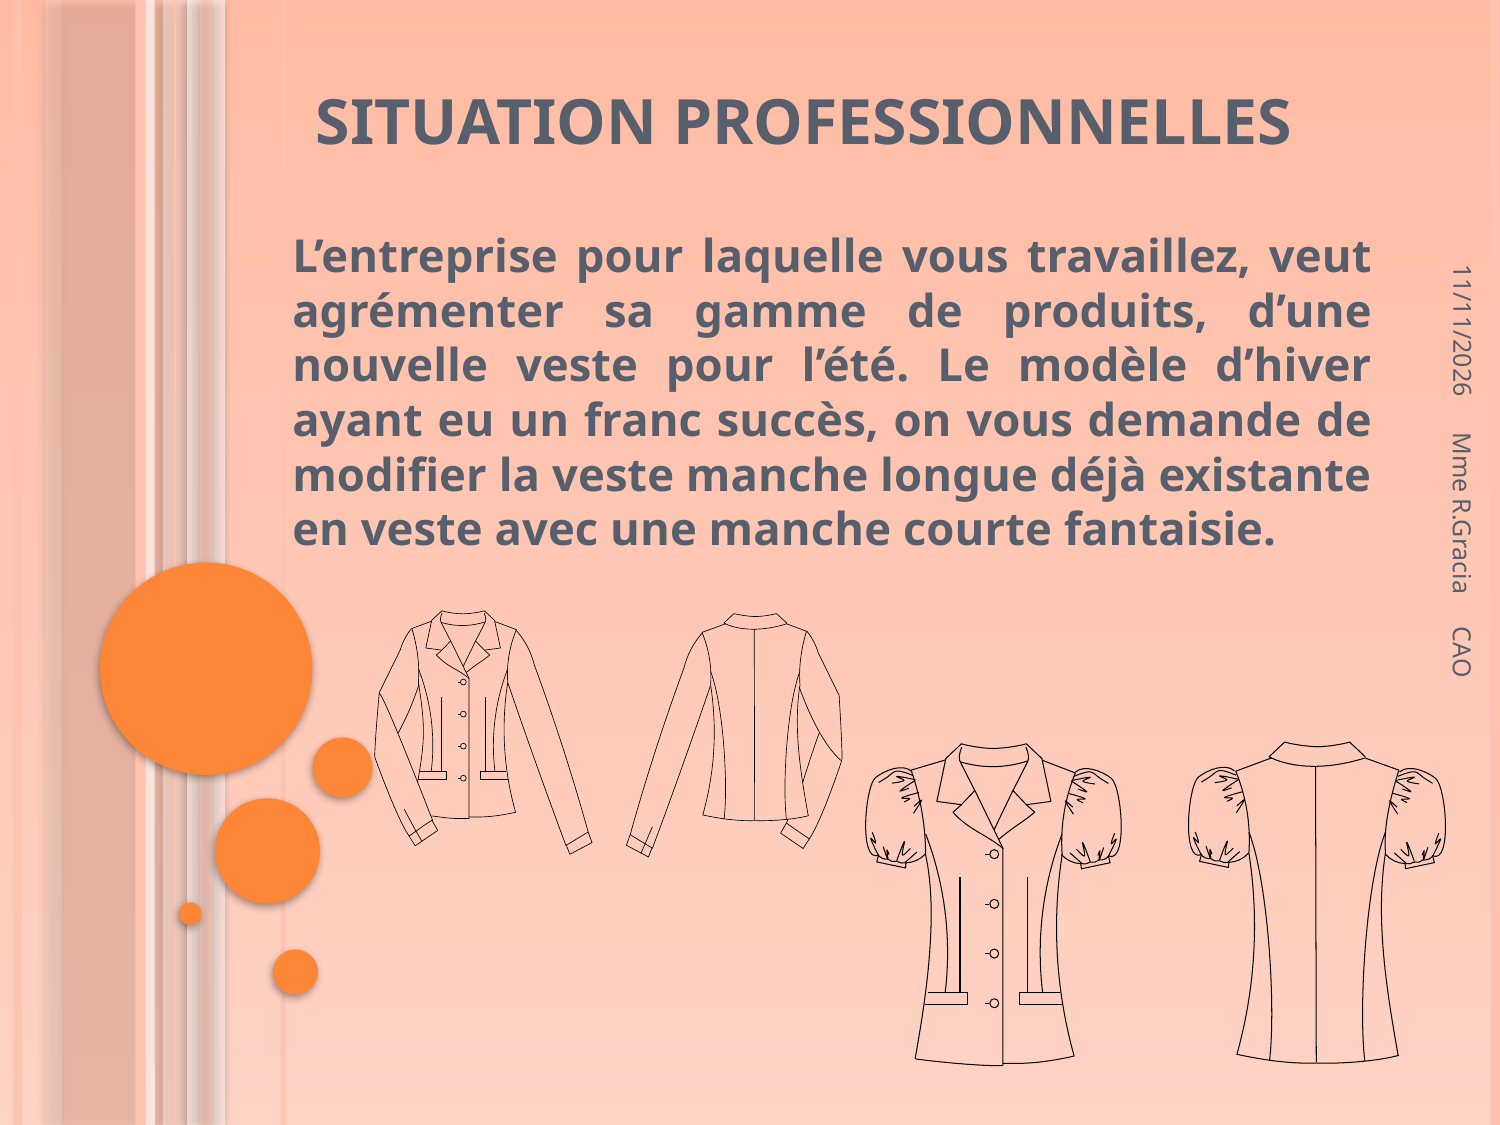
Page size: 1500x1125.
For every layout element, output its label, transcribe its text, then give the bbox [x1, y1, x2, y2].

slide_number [1430, 36, 1493, 412]
title Situation professionnelles [301, 30, 1314, 165]
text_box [855, 739, 1455, 1069]
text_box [371, 609, 845, 859]
footer Mme R.Gracia CAO [1429, 417, 1493, 1018]
subtitle L’entreprise pour laquelle vous travaillez, veut agrémenter sa gamme de produits, d’une nouvelle veste pour l’été. Le modèle d’hiver ayant eu un franc succès, on vous demande de modifier la veste manche longue déjà existante en veste avec une manche courte fantaisie. [277, 219, 1388, 587]
